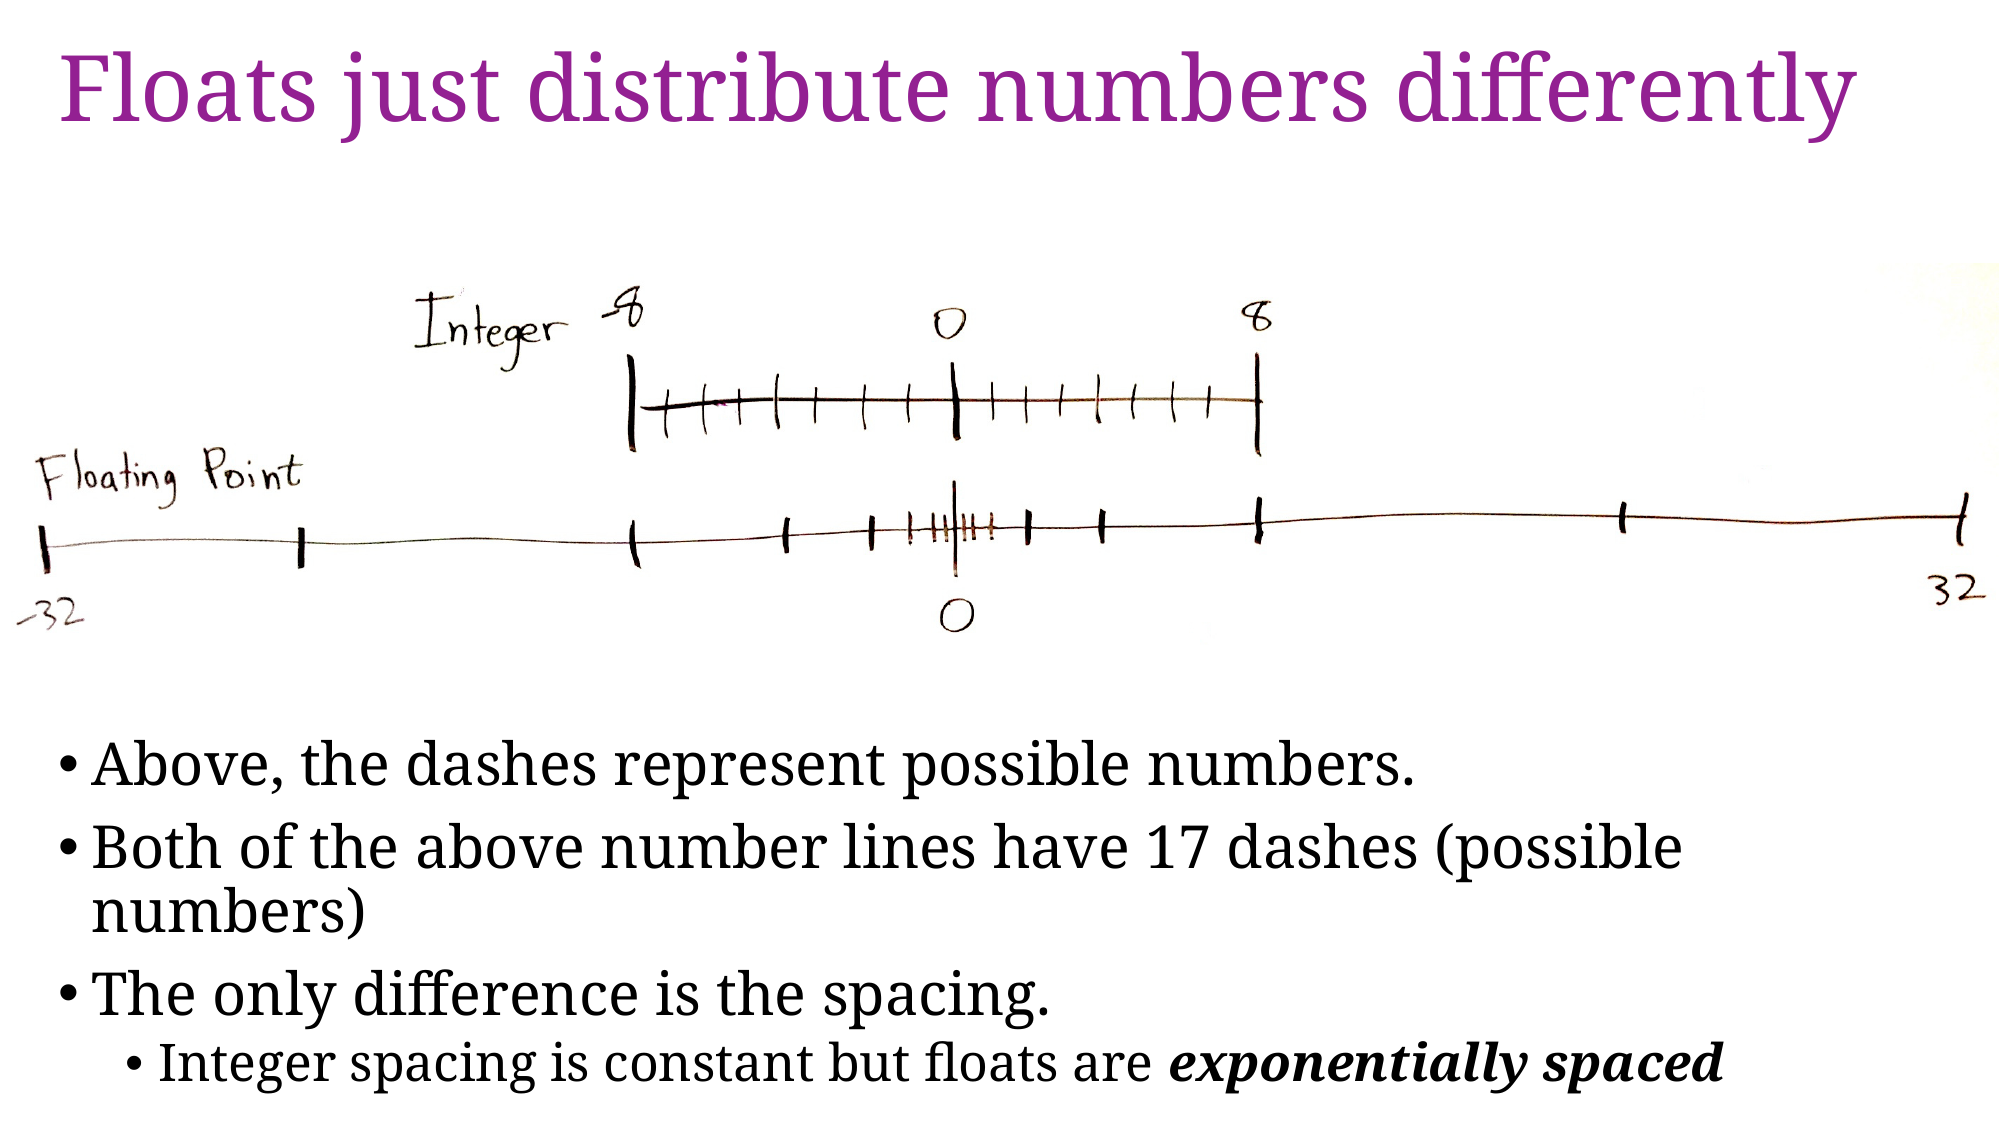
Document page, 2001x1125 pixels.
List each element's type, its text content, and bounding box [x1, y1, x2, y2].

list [0, 263, 1999, 661]
list Above, the dashes represent possible numbers. Both of the above number lines have 17 dashes (possible numbers) The only difference is the spacing. Integer spacing is constant but floats are exponentially spaced [43, 727, 1953, 1101]
title Floats just distribute numbers differently [43, 25, 1953, 158]
